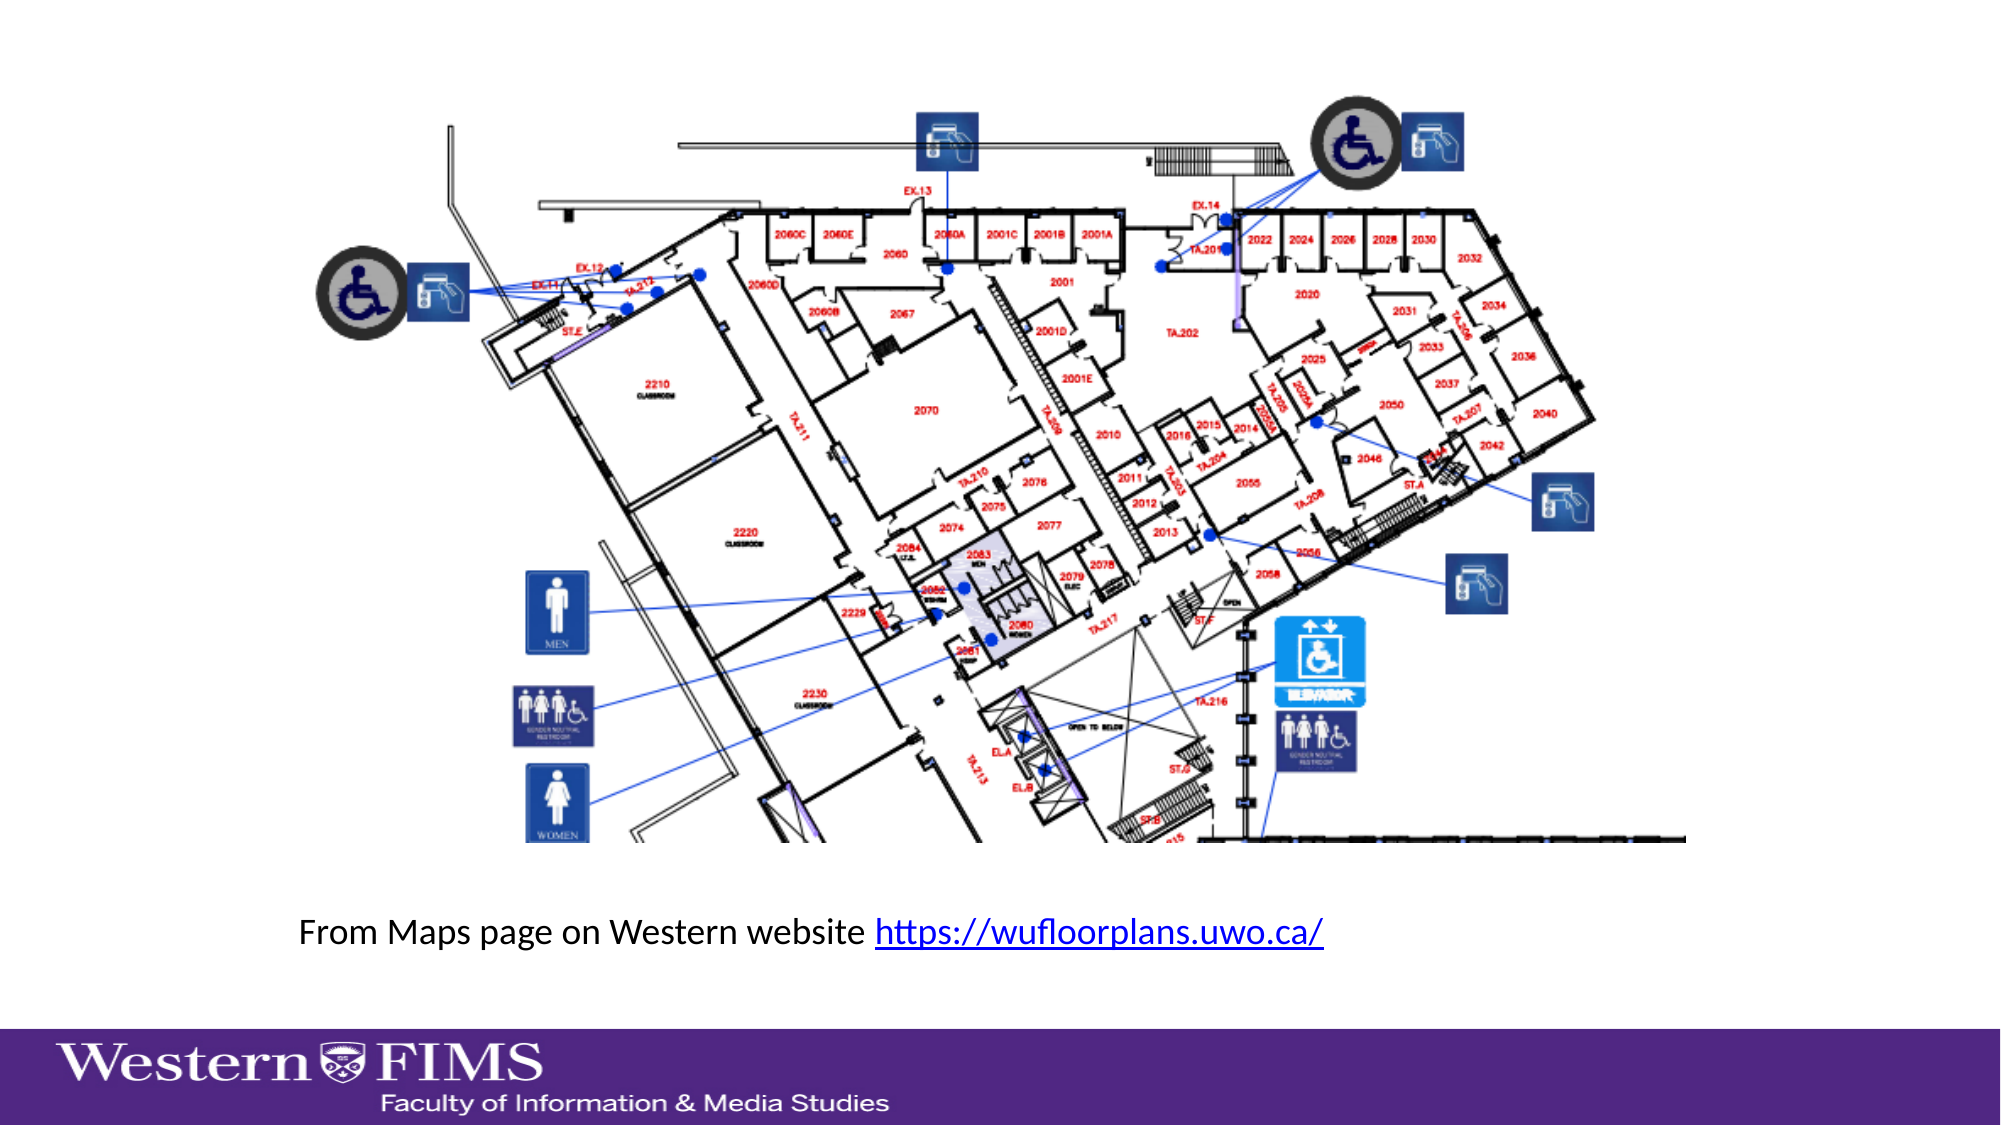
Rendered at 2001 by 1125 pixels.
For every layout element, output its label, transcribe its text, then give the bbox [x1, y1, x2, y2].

text_box From Maps page on Western website https://wufloorplans.uwo.ca/ [284, 899, 1702, 960]
picture [0, 0, 2001, 1125]
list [283, 82, 1686, 844]
